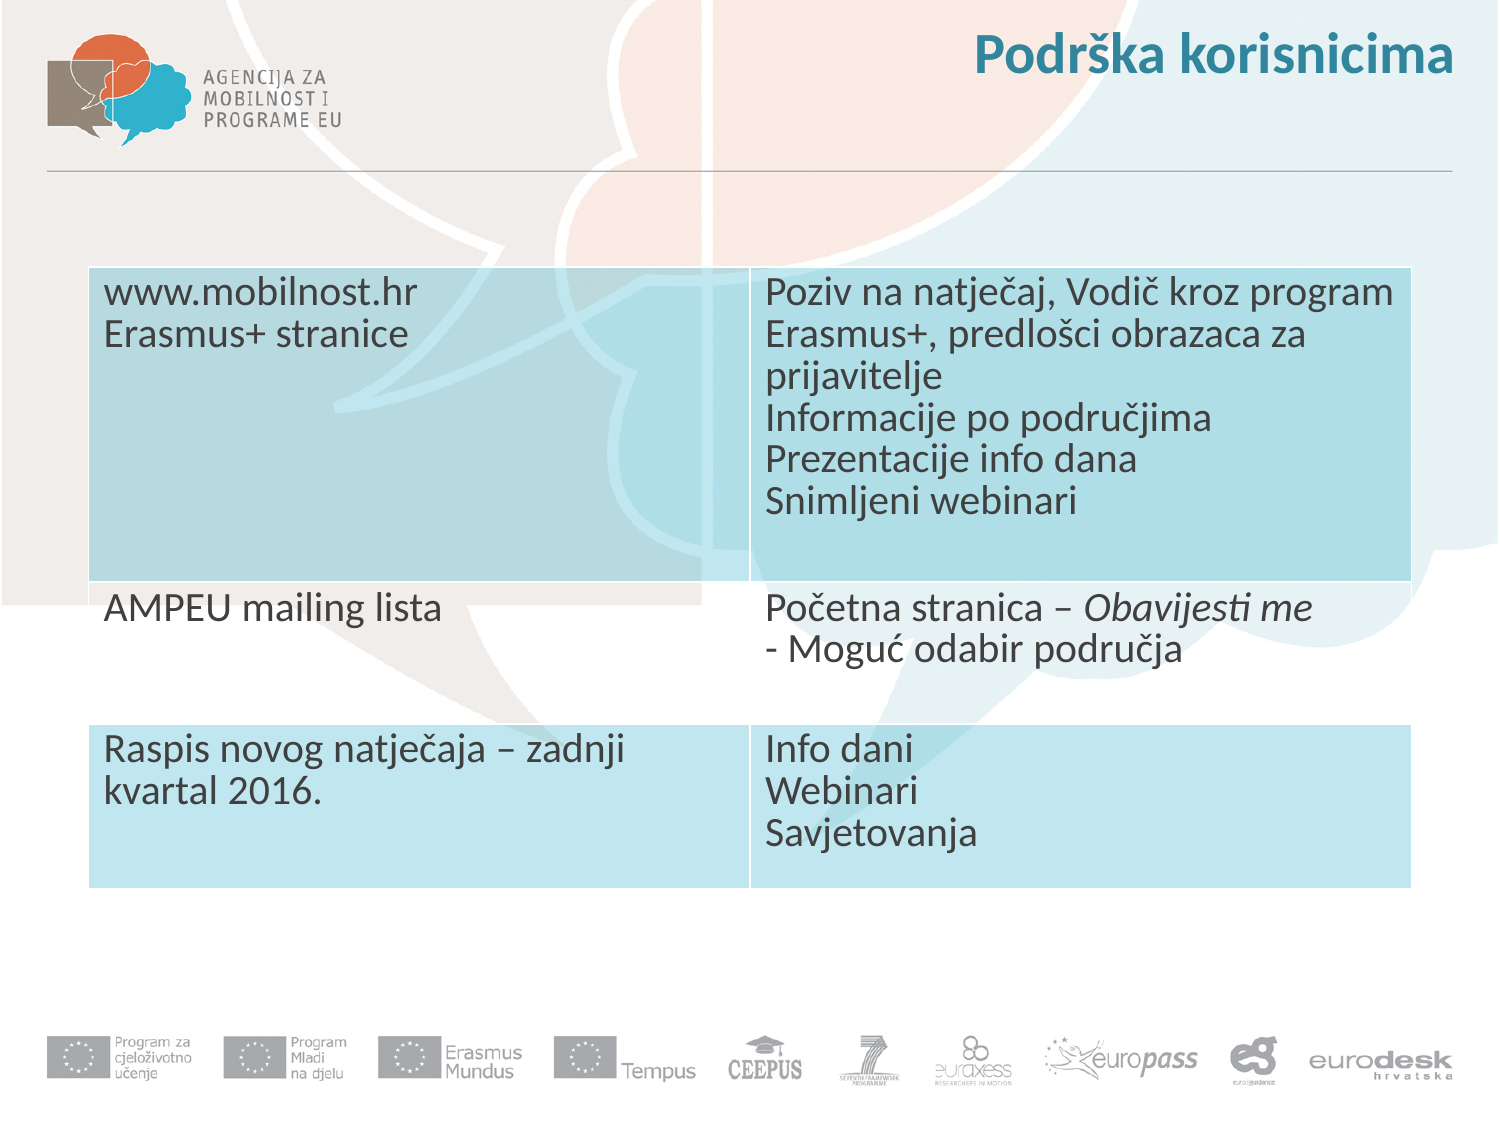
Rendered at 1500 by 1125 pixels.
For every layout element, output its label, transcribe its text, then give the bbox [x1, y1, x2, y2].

text_box Podrška korisnicima [159, 7, 1471, 93]
table_cell Raspis novog natječaja – zadnji kvartal 2016. [89, 725, 749, 888]
table_header www.mobilnost.hr Erasmus+ stranice [89, 268, 749, 581]
table_cell AMPEU mailing lista [89, 583, 749, 723]
table_cell Info dani Webinari Savjetovanja [751, 725, 1411, 888]
table_cell Početna stranica – Obavijesti me - Moguć odabir područja [751, 583, 1411, 723]
table_header Poziv na natječaj, Vodič kroz program Erasmus+, predlošci obrazaca za prijavitelje Informacije po područjima Prezentacije info dana Snimljeni webinari [751, 268, 1411, 581]
picture [0, 0, 1498, 1121]
